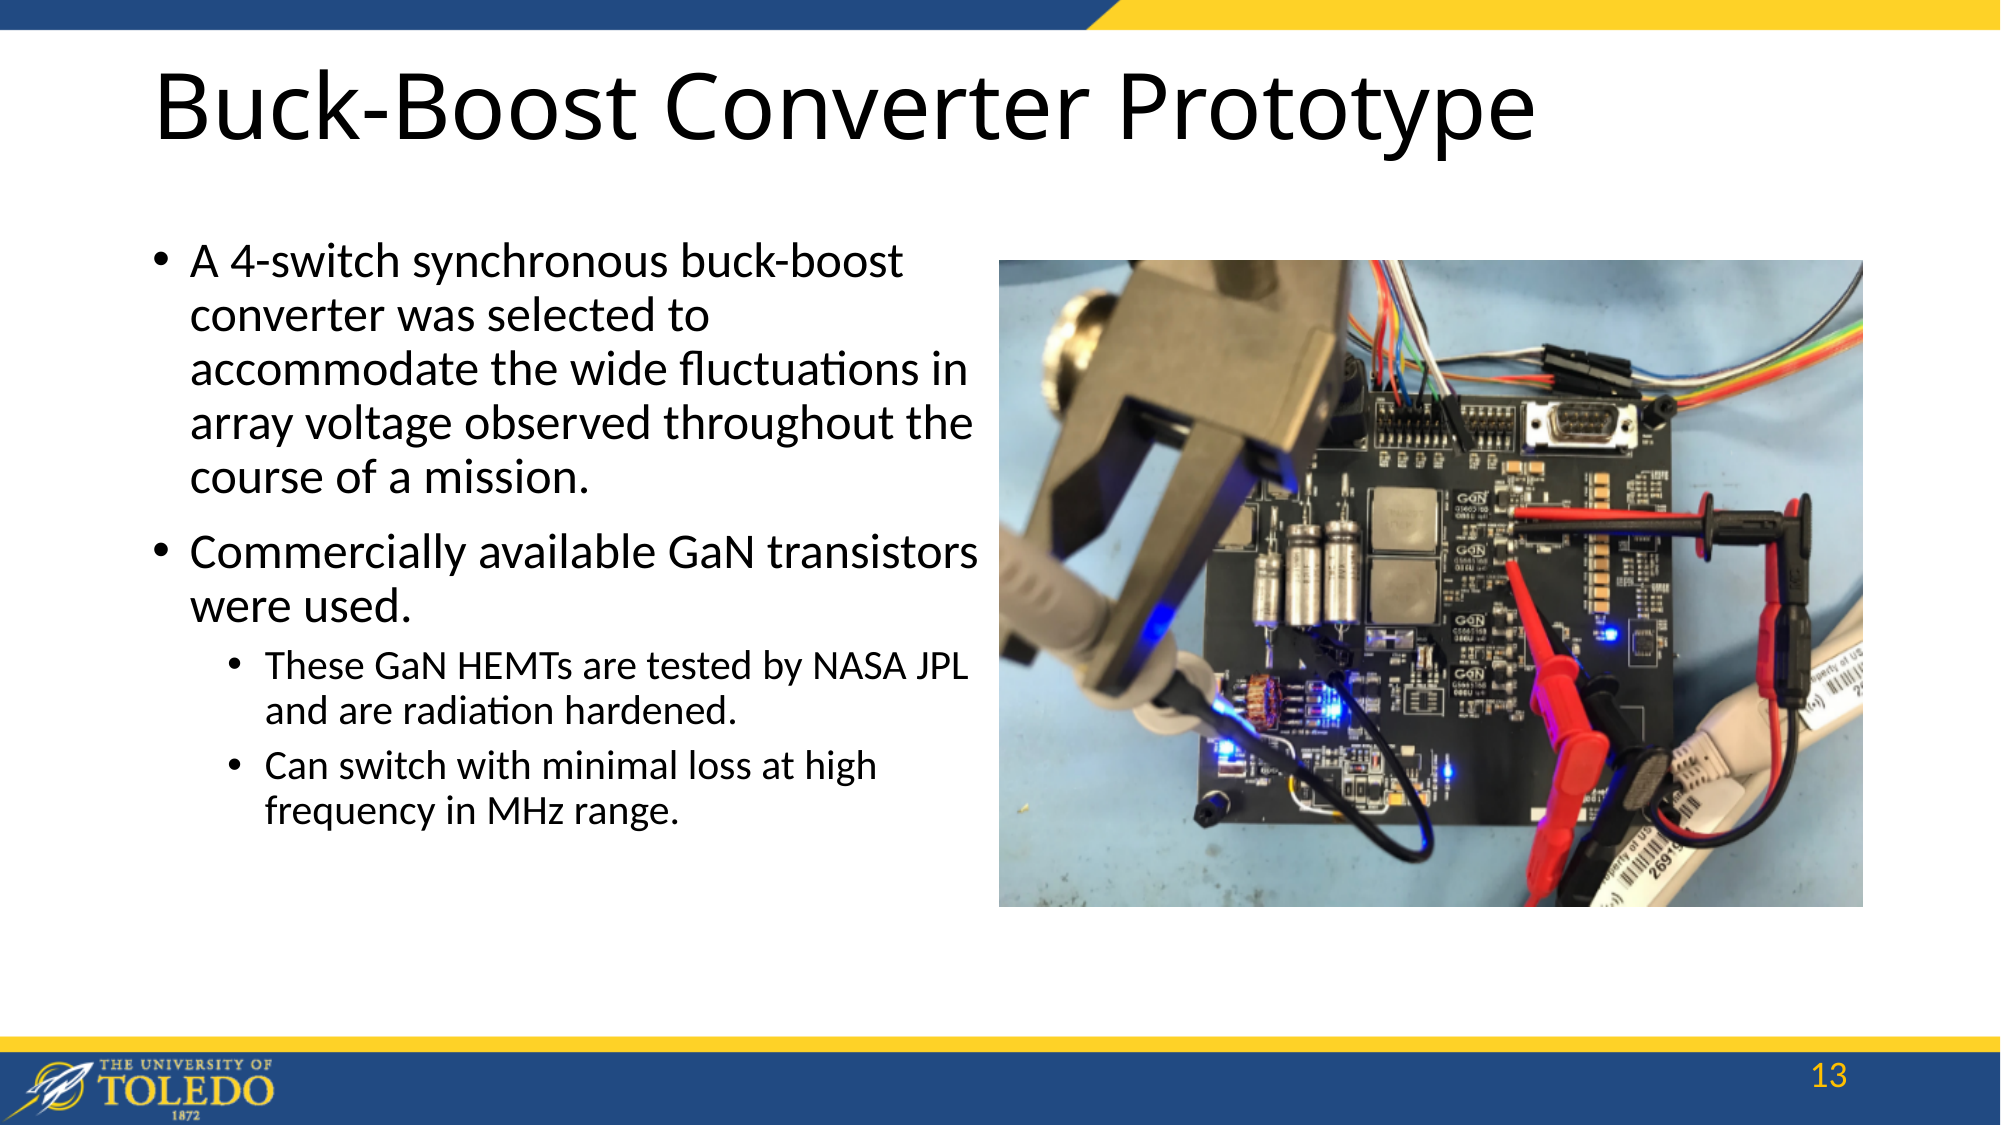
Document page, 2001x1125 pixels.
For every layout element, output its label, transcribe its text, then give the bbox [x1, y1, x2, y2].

slide_number 13 [1412, 1042, 1863, 1103]
list A 4-switch synchronous buck-boost converter was selected to accommodate the wide fluctuations in array voltage observed throughout the course of a mission. Commercially available GaN transistors were used. These GaN HEMTs are tested by NASA JPL and are radiation hardened. Can switch with minimal loss at high frequency in MHz range. [137, 226, 1000, 941]
title Buck-Boost Converter Prototype [137, 49, 1863, 170]
picture [0, 0, 2001, 1125]
